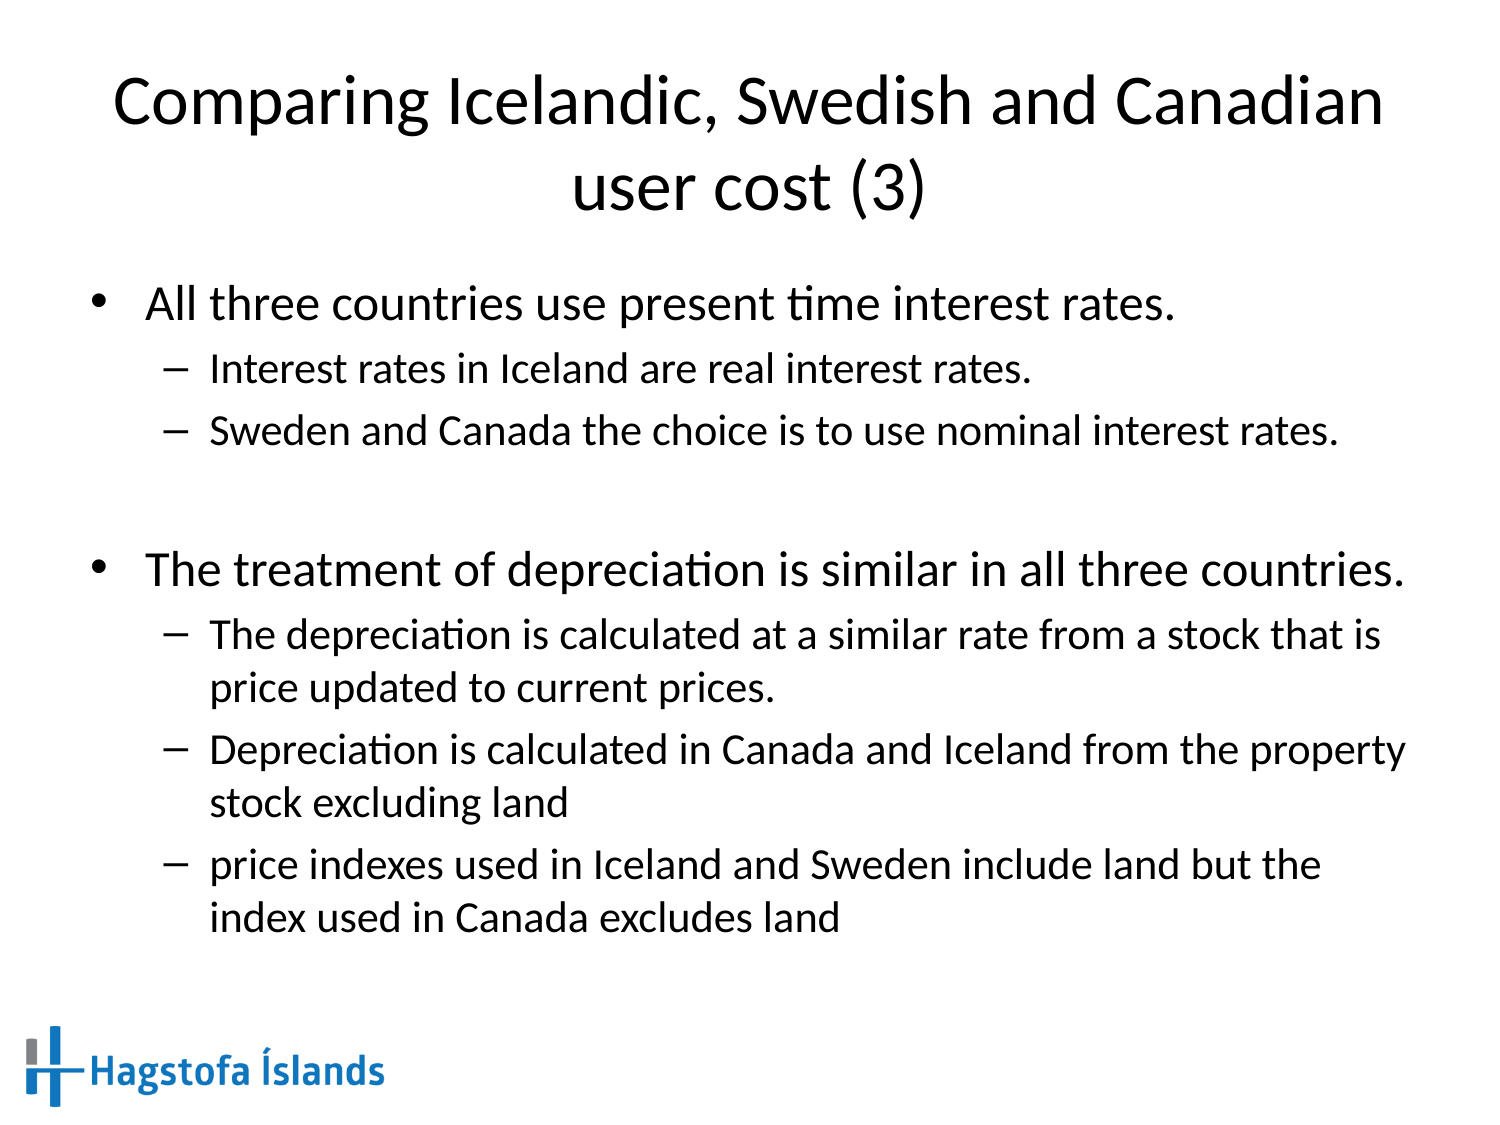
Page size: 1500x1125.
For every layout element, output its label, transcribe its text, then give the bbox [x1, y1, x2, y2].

list All three countries use present time interest rates. Interest rates in Iceland are real interest rates. Sweden and Canada the choice is to use nominal interest rates. The treatment of depreciation is similar in all three countries. The depreciation is calculated at a similar rate from a stock that is price updated to current prices. Depreciation is calculated in Canada and Iceland from the property stock excluding land price indexes used in Iceland and Sweden include land but the index used in Canada excludes land [75, 262, 1425, 1005]
title Comparing Icelandic, Swedish and Canadian user cost (3) [75, 45, 1425, 233]
picture [24, 1024, 386, 1109]
